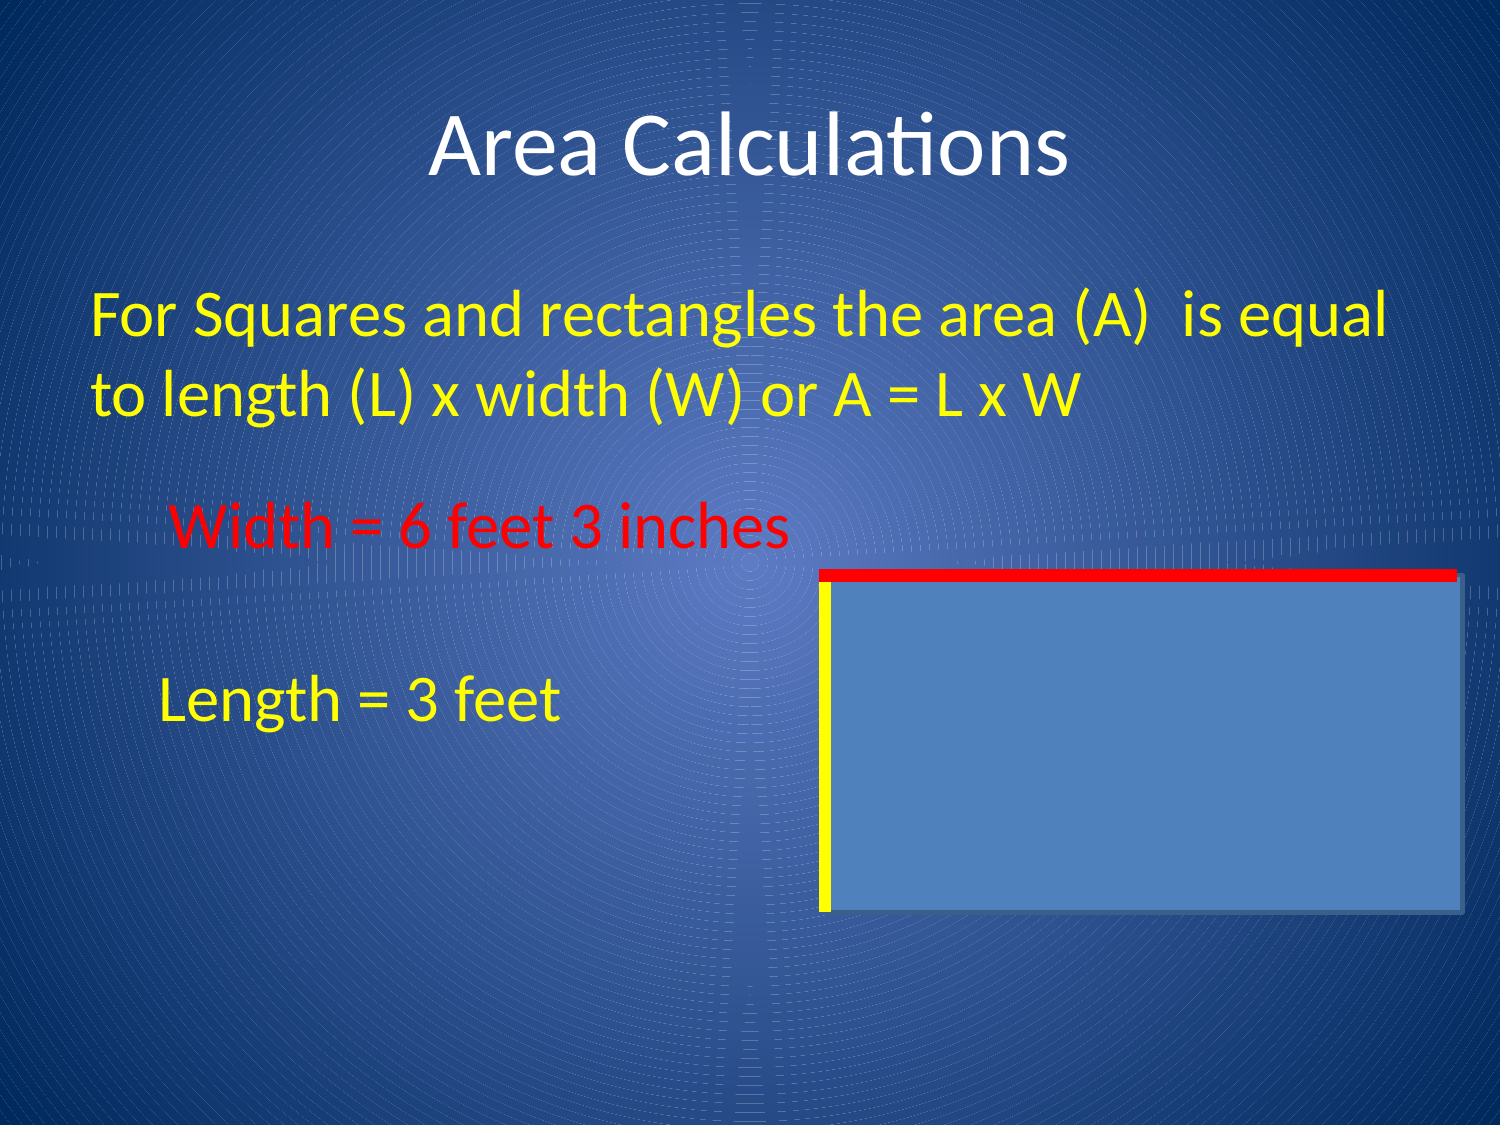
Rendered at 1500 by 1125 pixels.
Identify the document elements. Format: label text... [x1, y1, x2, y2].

text_box Width = 6 feet 3 inches [153, 474, 807, 570]
text_box [828, 573, 1465, 915]
text_box Length = 3 feet [143, 647, 577, 743]
list For Squares and rectangles the area (A) is equal to length (L) x width (W) or A = L x W [75, 262, 1425, 1005]
title Area Calculations [75, 45, 1425, 233]
